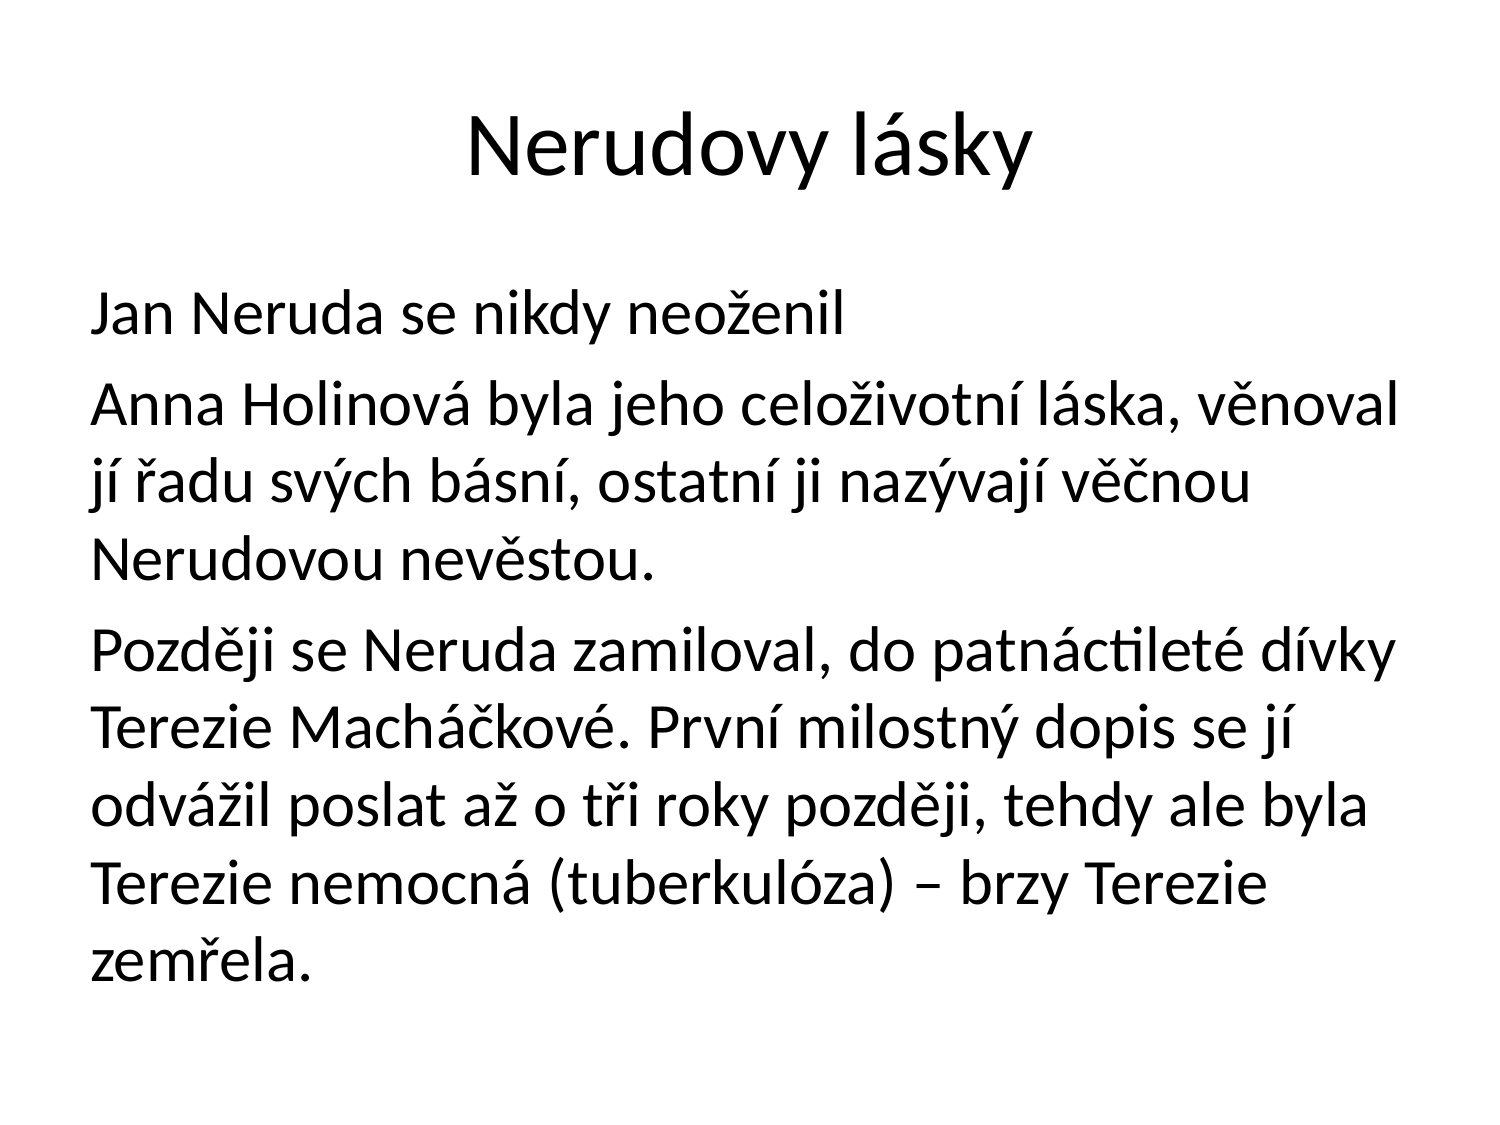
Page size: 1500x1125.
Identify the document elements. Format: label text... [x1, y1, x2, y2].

list Jan Neruda se nikdy neoženil Anna Holinová byla jeho celoživotní láska, věnoval jí řadu svých básní, ostatní ji nazývají věčnou Nerudovou nevěstou. Později se Neruda zamiloval, do patnáctileté dívky Terezie Macháčkové. První milostný dopis se jí odvážil poslat až o tři roky později, tehdy ale byla Terezie nemocná (tuberkulóza) – brzy Terezie zemřela. [75, 262, 1425, 1005]
title Nerudovy lásky [75, 45, 1425, 233]
